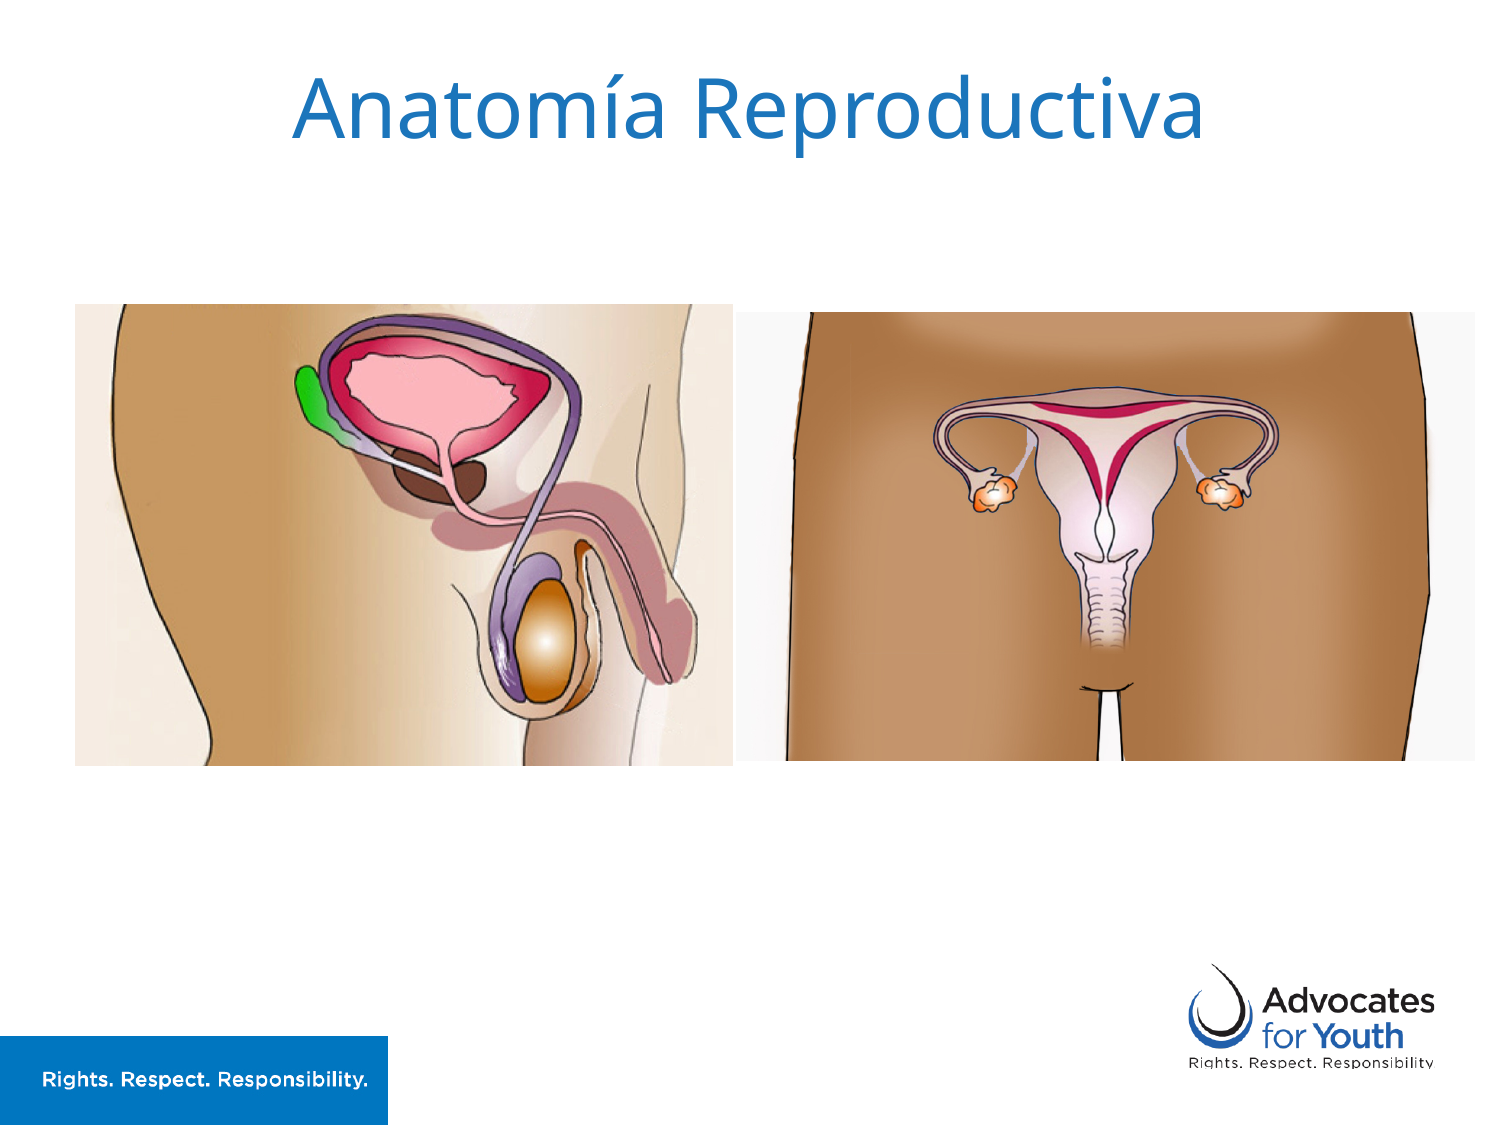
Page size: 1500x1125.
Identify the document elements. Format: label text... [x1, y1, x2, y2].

title Anatomía Reproductiva [75, 11, 1425, 199]
picture [1188, 962, 1435, 1069]
picture [0, 1036, 388, 1125]
picture [74, 304, 734, 766]
picture [735, 312, 1475, 761]
